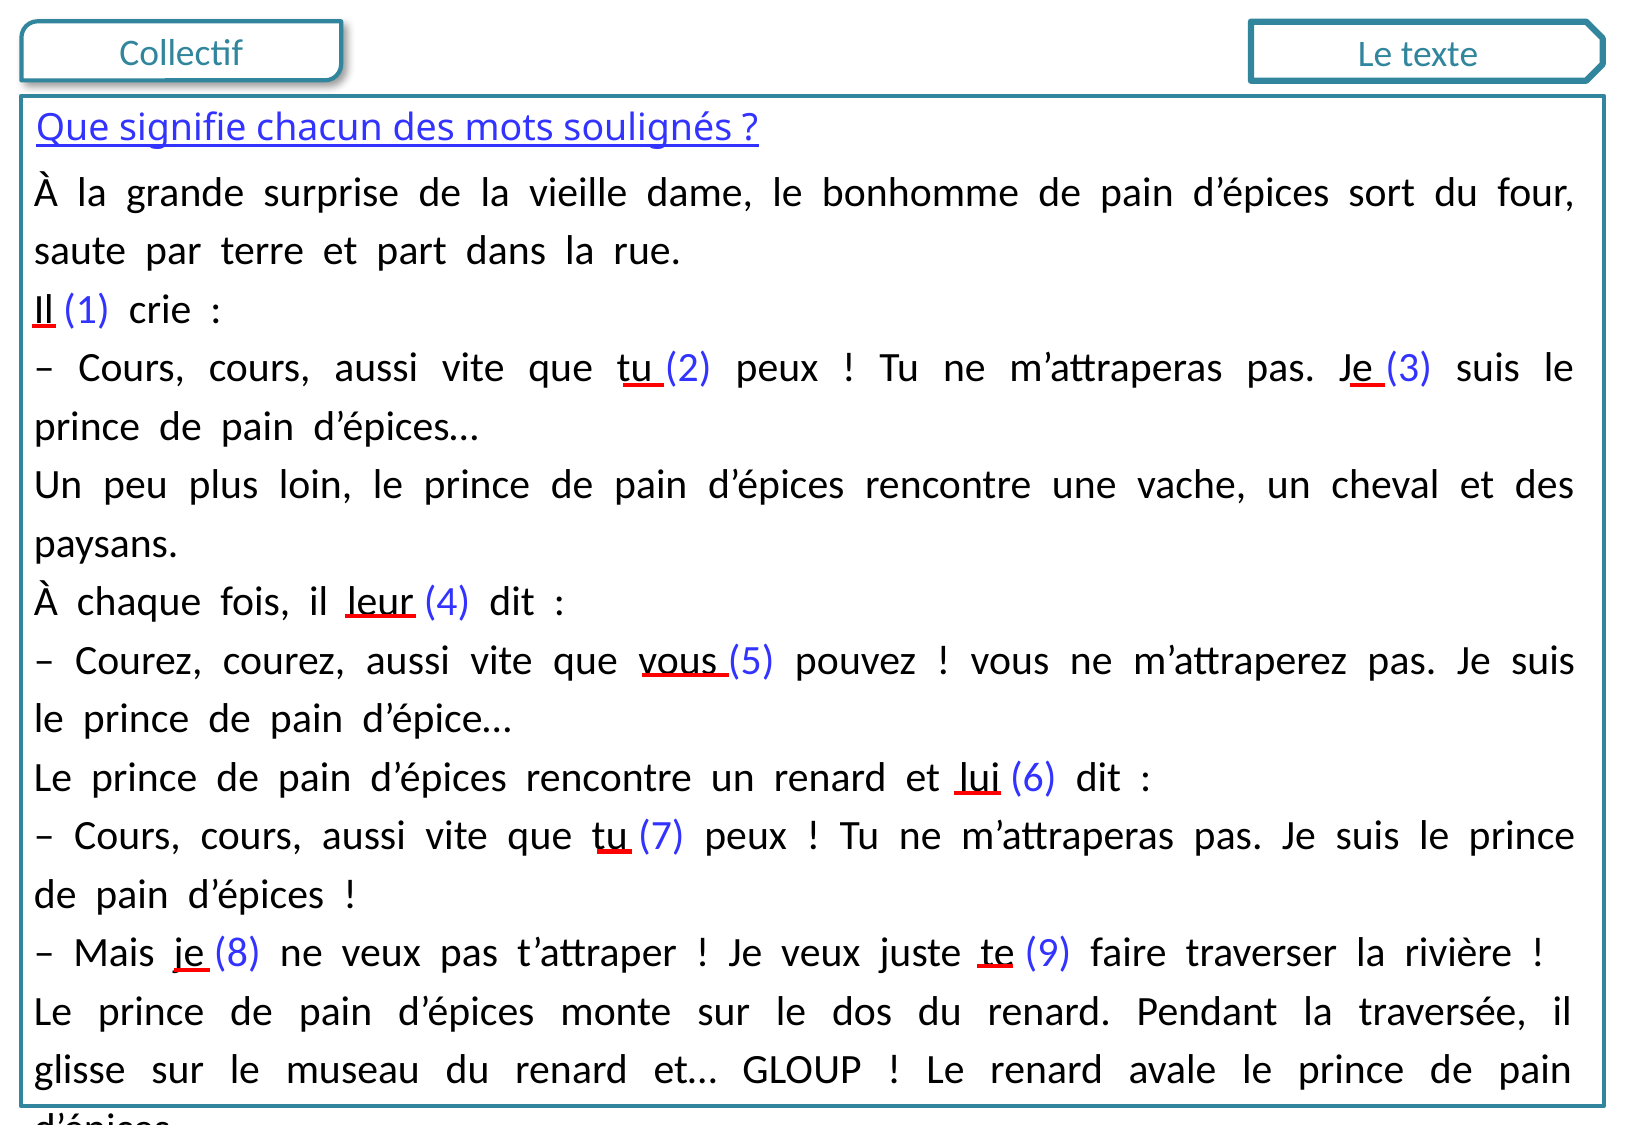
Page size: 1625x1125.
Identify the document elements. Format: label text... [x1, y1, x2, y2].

list À la grande surprise de la vieille dame, le bonhomme de pain d’épices sort du four, saute par terre et part dans la rue. Il (1) crie : – Cours, cours, aussi vite que tu (2) peux ! Tu ne m’attraperas pas. Je (3) suis le prince de pain d’épices… Un peu plus loin, le prince de pain d’épices rencontre une vache, un cheval et des paysans. À chaque fois, il leur (4) dit : – Courez, courez, aussi vite que vous (5) pouvez ! vous ne m’attraperez pas. Je suis le prince de pain d’épice… Le prince de pain d’épices rencontre un renard et lui (6) dit : – Cours, cours, aussi vite que tu (7) peux ! Tu ne m’attraperas pas. Je suis le prince de pain d’épices ! – Mais je (8) ne veux pas t’attraper ! Je veux juste te (9) faire traverser la rivière ! Le prince de pain d’épices monte sur le dos du renard. Pendant la traversée, il glisse sur le museau du renard et… GLOUP ! Le renard avale le prince de pain d’épices. [18, 149, 1601, 1106]
list Le texte [1251, 21, 1585, 81]
list Que signifie chacun des mots soulignés ? [19, 94, 1606, 1108]
